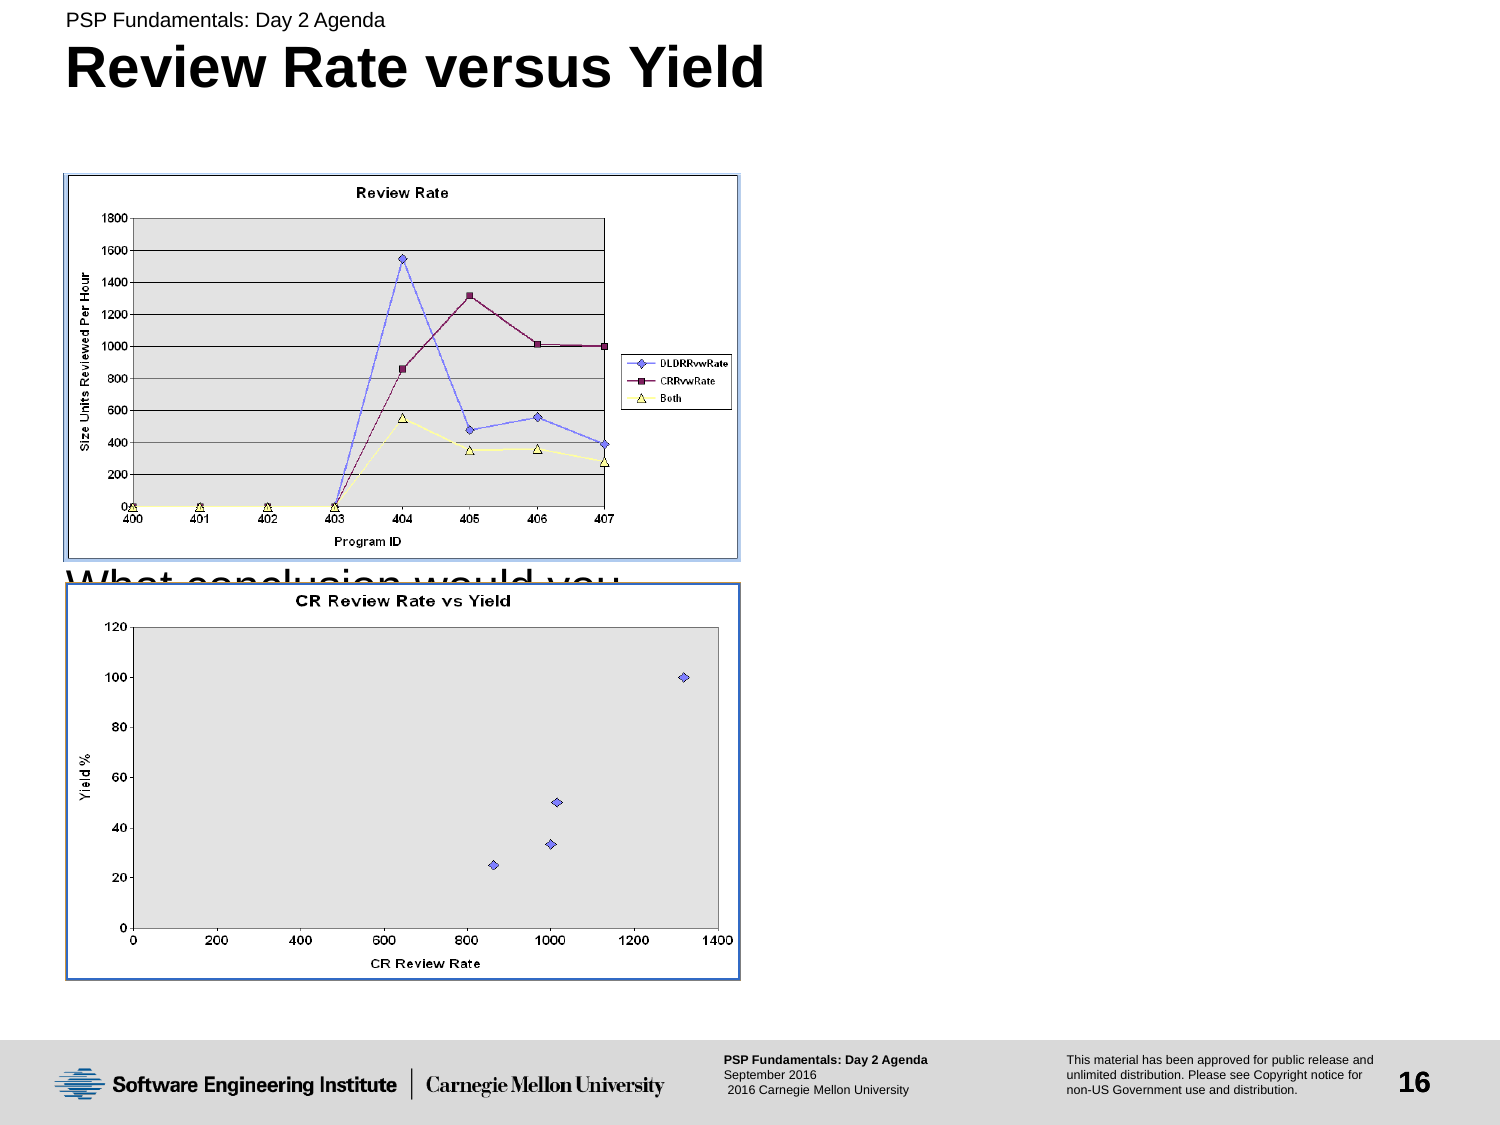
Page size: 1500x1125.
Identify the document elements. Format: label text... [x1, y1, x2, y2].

picture [46, 1061, 673, 1104]
picture [64, 582, 741, 981]
picture [63, 173, 741, 562]
title Review Rate versus Yield [65, 37, 1430, 148]
list The previous graphs showed that the slower the review, the higher the yield. The student’s data shows that very high code review rates resulted in a poor yield What conclusion would you draw? [65, 562, 738, 582]
